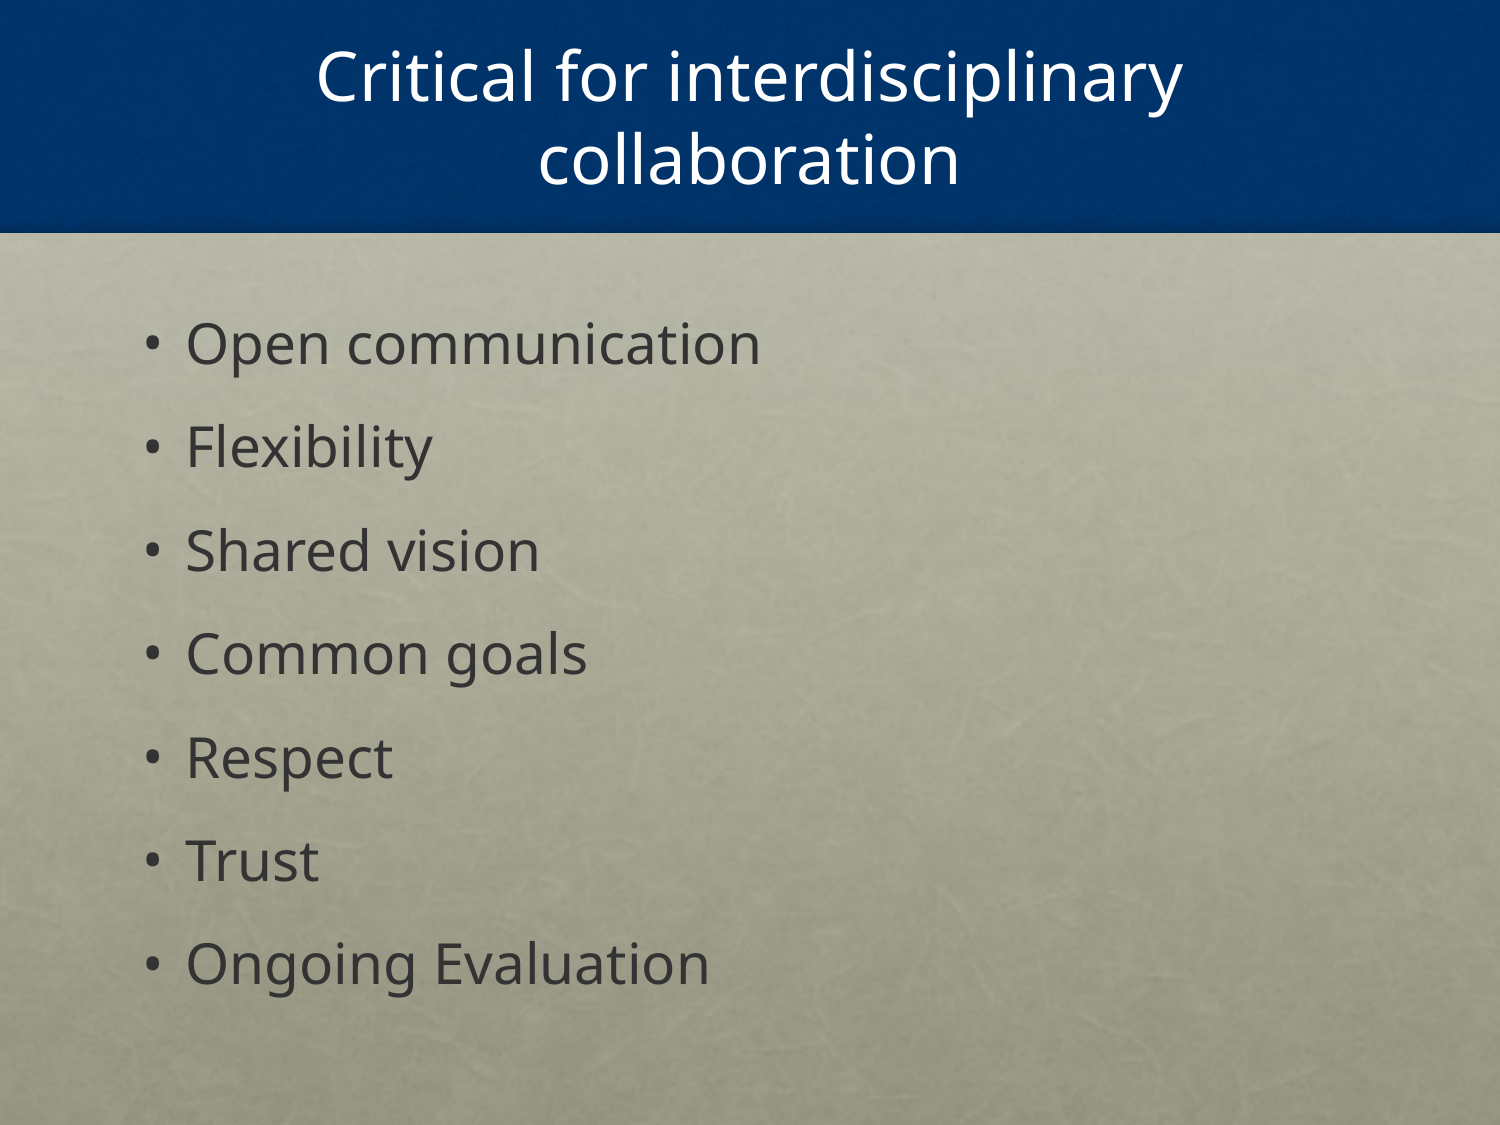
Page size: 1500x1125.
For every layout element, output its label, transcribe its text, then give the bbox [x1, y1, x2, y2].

list Open communication Flexibility Shared vision Common goals Respect Trust Ongoing Evaluation [127, 299, 1372, 1005]
title Critical for interdisciplinary collaboration [127, 10, 1372, 221]
picture [0, 214, 1500, 1125]
